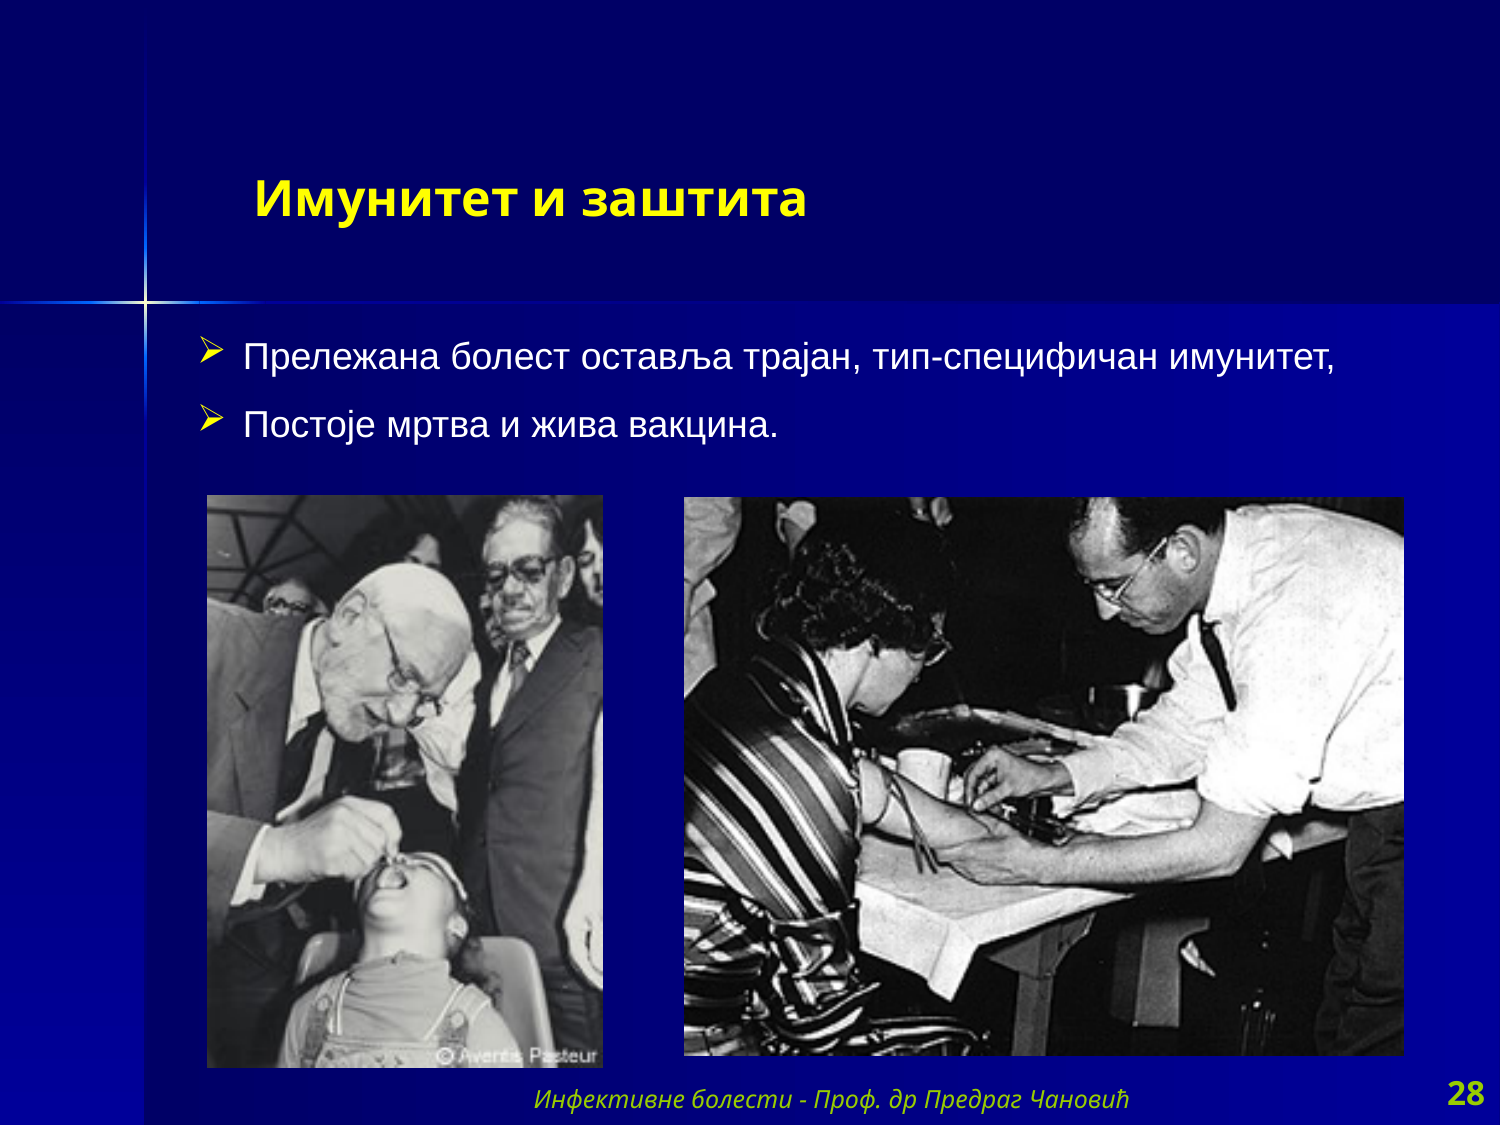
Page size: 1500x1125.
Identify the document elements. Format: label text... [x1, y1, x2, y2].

text_box Прележана болест оставља трајан, тип-специфичан имунитет, Постоје мртва и жива вакцина. [182, 302, 1400, 453]
slide_number 28 [1345, 1049, 1500, 1125]
picture [207, 495, 603, 1069]
picture [684, 497, 1404, 1056]
footer Инфективне болести - Проф. др Предраг Чановић [430, 1049, 1235, 1125]
text_box Имунитет и заштита [239, 158, 825, 234]
